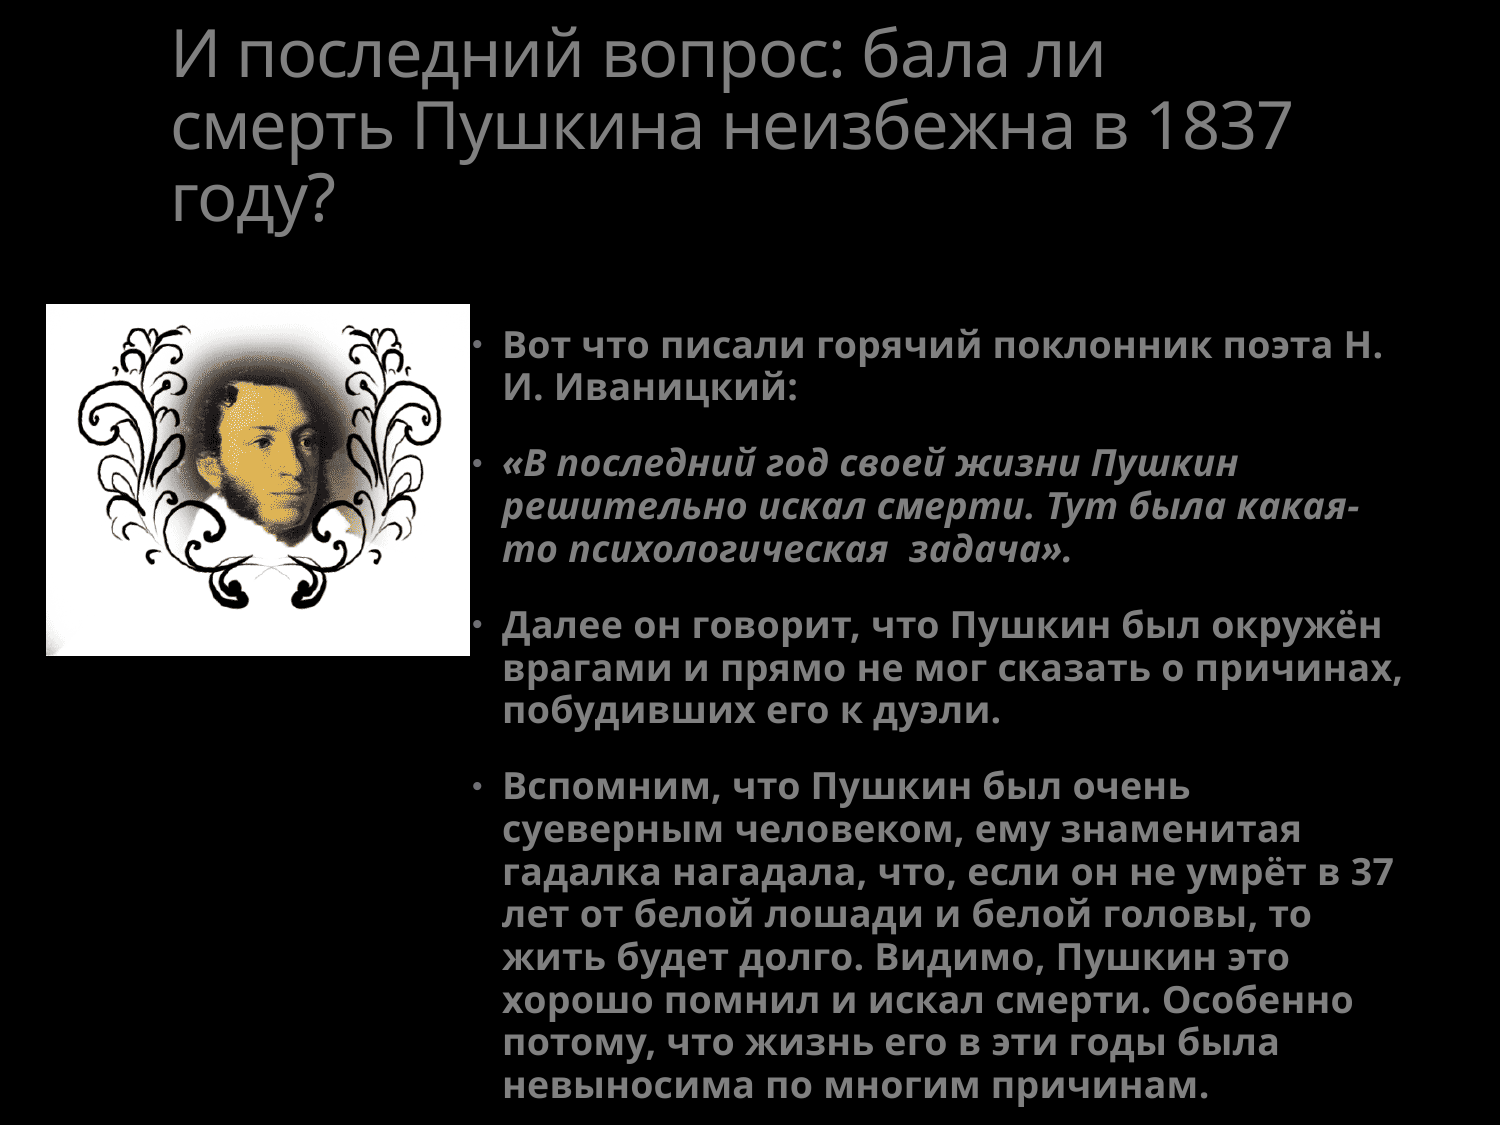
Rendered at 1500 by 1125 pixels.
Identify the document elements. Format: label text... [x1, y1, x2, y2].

title И последний вопрос: бала ли смерть Пушкина неизбежна в 1837 году? [155, 60, 1348, 244]
list Вот что писали горячий поклонник поэта Н. И. Иваницкий: «В последний год своей жизни Пушкин решительно искал смерти. Тут была какая-то психологическая задача». Далее он говорит, что Пушкин был окружён врагами и прямо не мог сказать о причинах, побудивших его к дуэли. Вспомним, что Пушкин был очень суеверным человеком, ему знаменитая гадалка нагадала, что, если он не умрёт в 37 лет от белой лошади и белой головы, то жить будет долго. Видимо, Пушкин это хорошо помнил и искал смерти. Особенно потому, что жизнь его в эти годы была невыносима по многим причинам. [457, 316, 1430, 1125]
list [46, 304, 470, 657]
